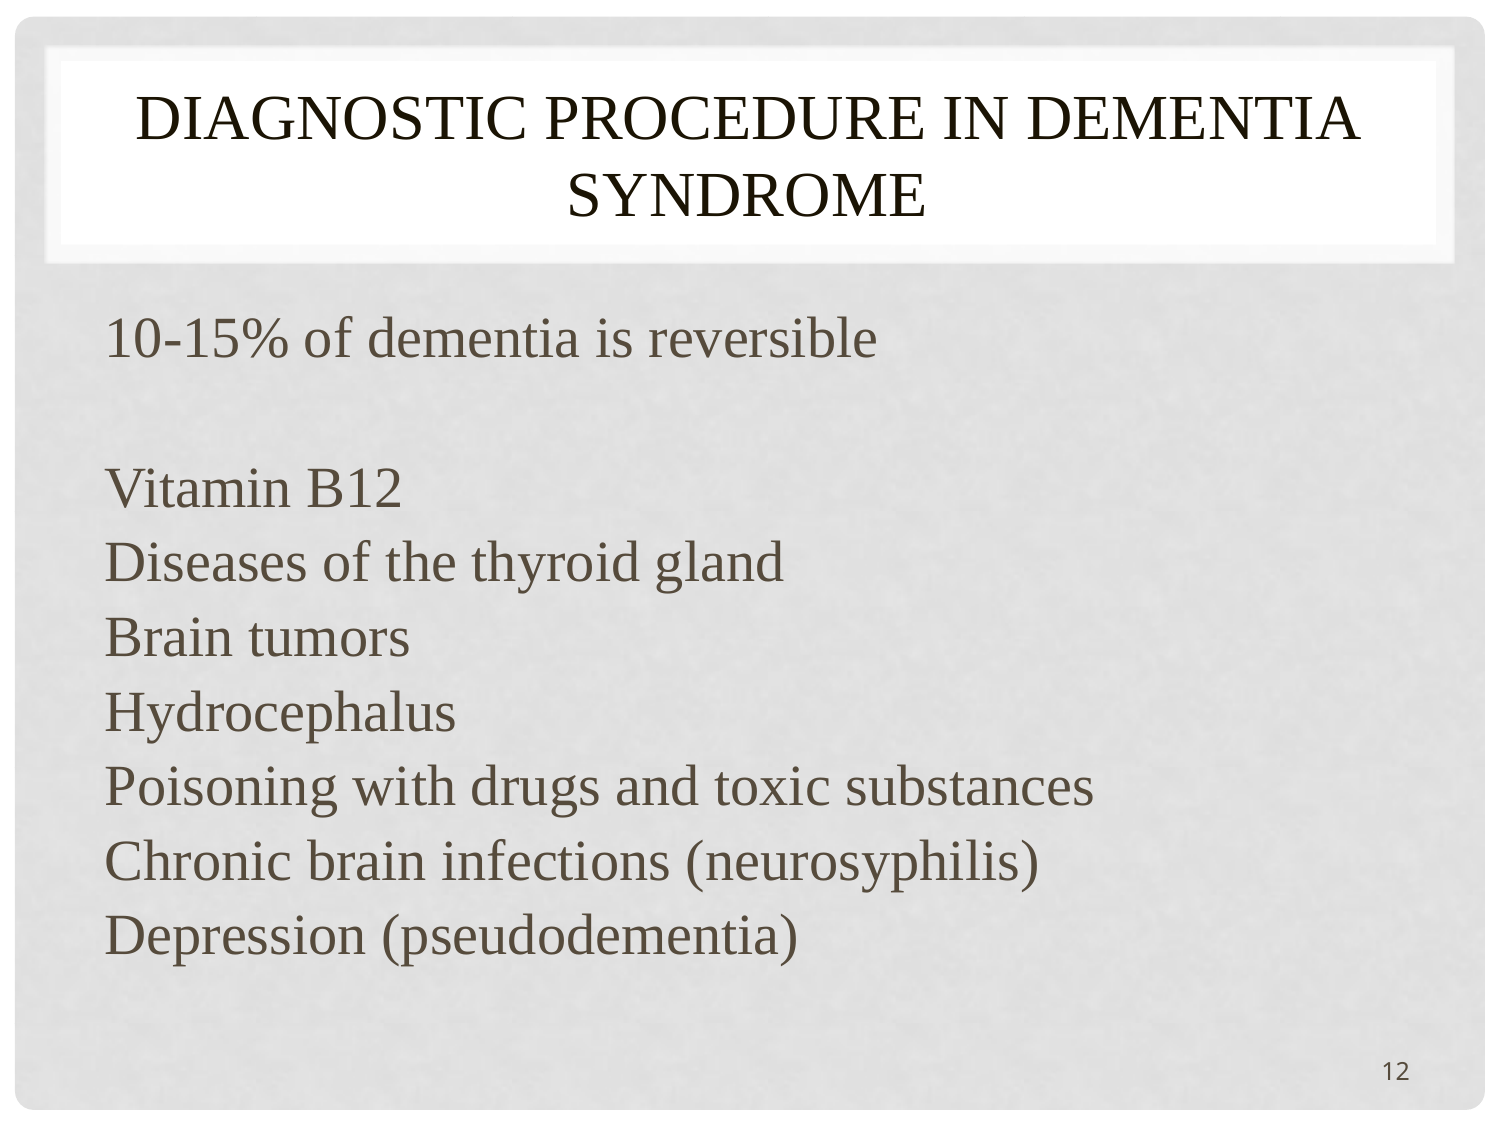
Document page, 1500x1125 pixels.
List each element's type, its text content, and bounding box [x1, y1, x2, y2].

title DIAGNOSTIC PROCEDURE in dementia syndrome [69, 66, 1425, 238]
list 10-15% of dementia is reversible Vitamin B12 Diseases of the thyroid gland Brain tumors Hydrocephalus Poisoning with drugs and toxic substances Chronic brain infections (neurosyphilis) Depression (pseudodementia) [70, 299, 1421, 1014]
slide_number 12 [1074, 1042, 1425, 1103]
